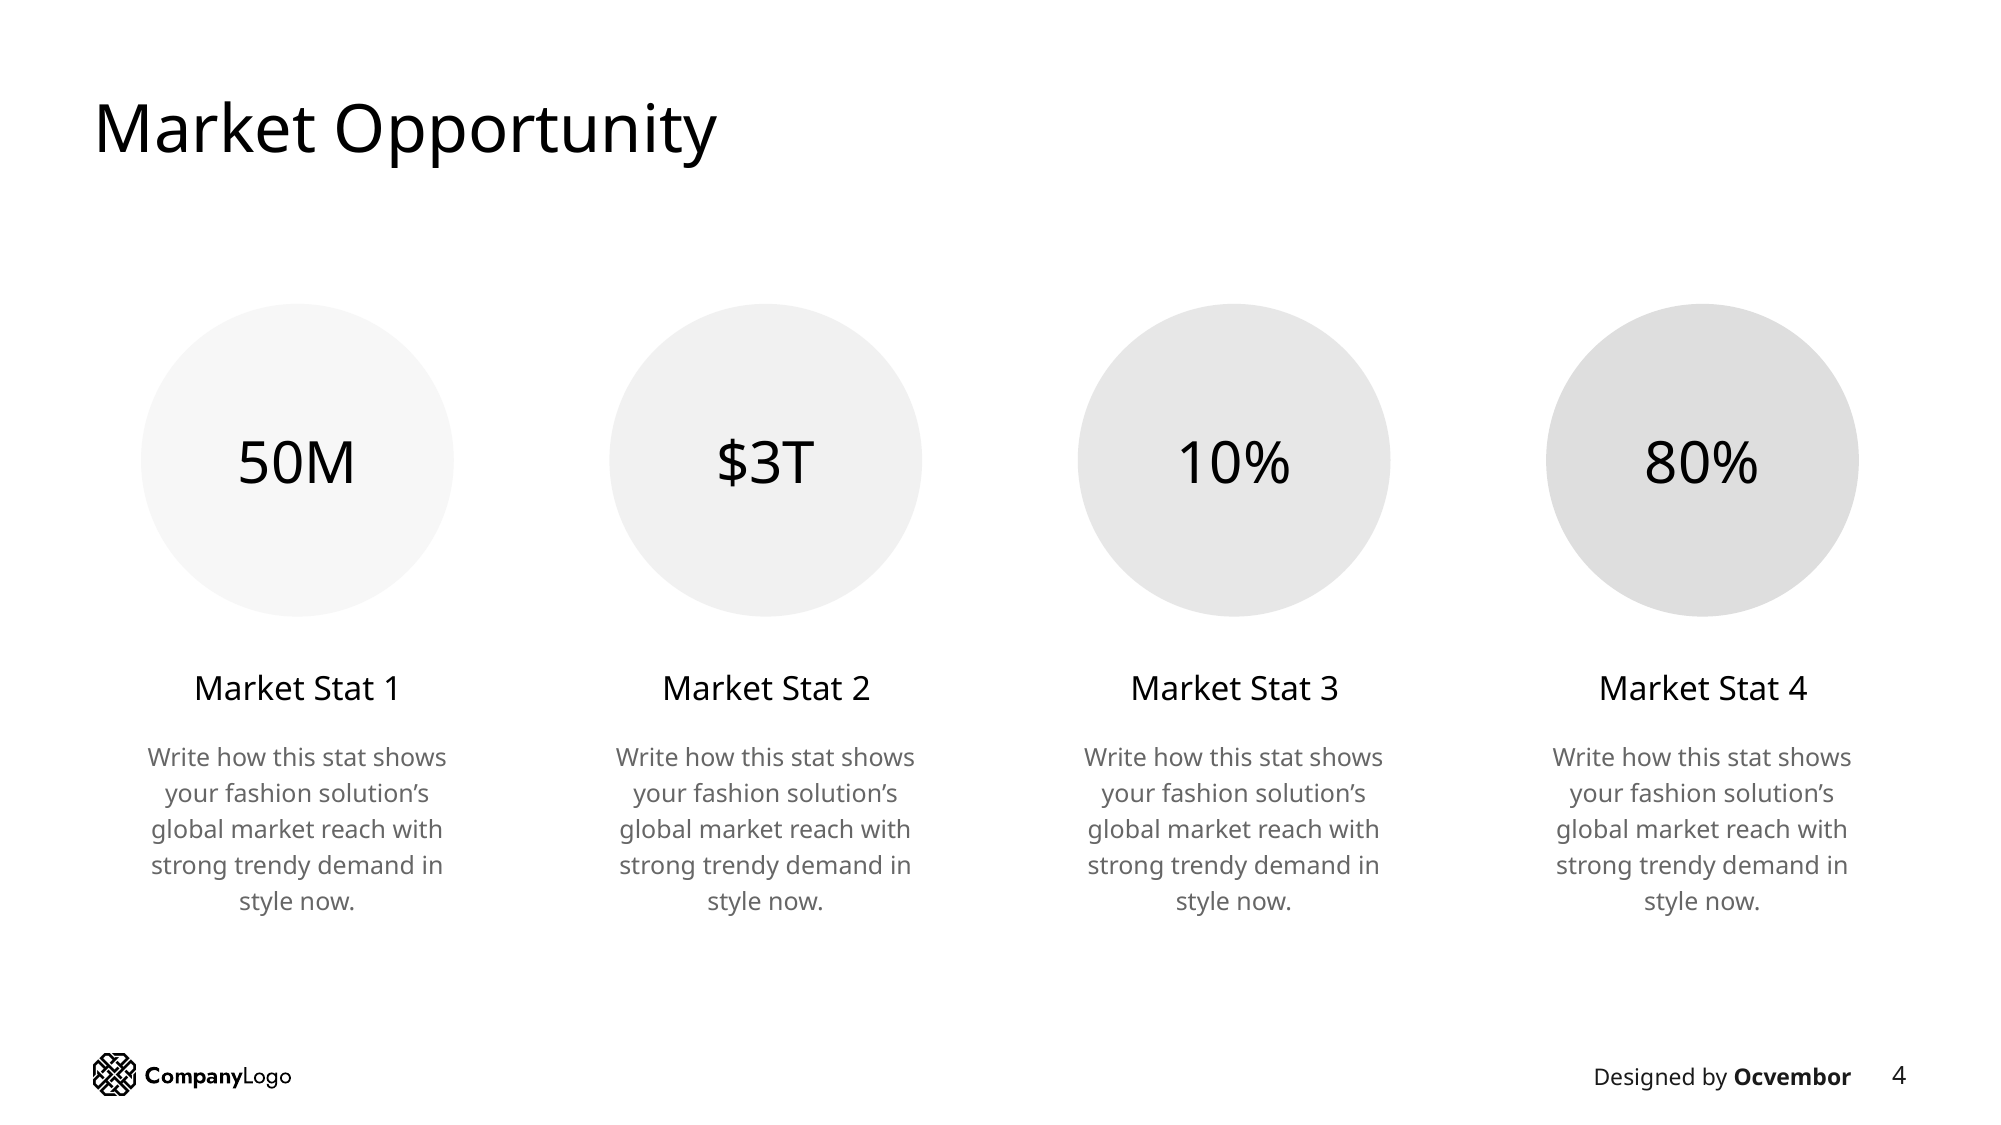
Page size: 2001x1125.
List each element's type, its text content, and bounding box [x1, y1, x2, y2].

text_box $3T [608, 303, 923, 618]
text_box Write how this stat shows your fashion solution’s global market reach with strong trendy demand in style now. [594, 735, 938, 916]
text_box 10% [1076, 303, 1392, 618]
text_box Market Stat 4 [1530, 667, 1875, 708]
text_box 80% [1545, 303, 1860, 618]
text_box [125, 303, 470, 880]
text_box Market Stat 2 [594, 667, 938, 708]
text_box Write how this stat shows your fashion solution’s global market reach with strong trendy demand in style now. [1062, 735, 1406, 916]
title Market Opportunity [93, 85, 1907, 162]
picture [93, 1053, 136, 1096]
text_box Write how this stat shows your fashion solution’s global market reach with strong trendy demand in style now. [1531, 735, 1874, 916]
text_box Market Stat 3 [1062, 667, 1406, 708]
